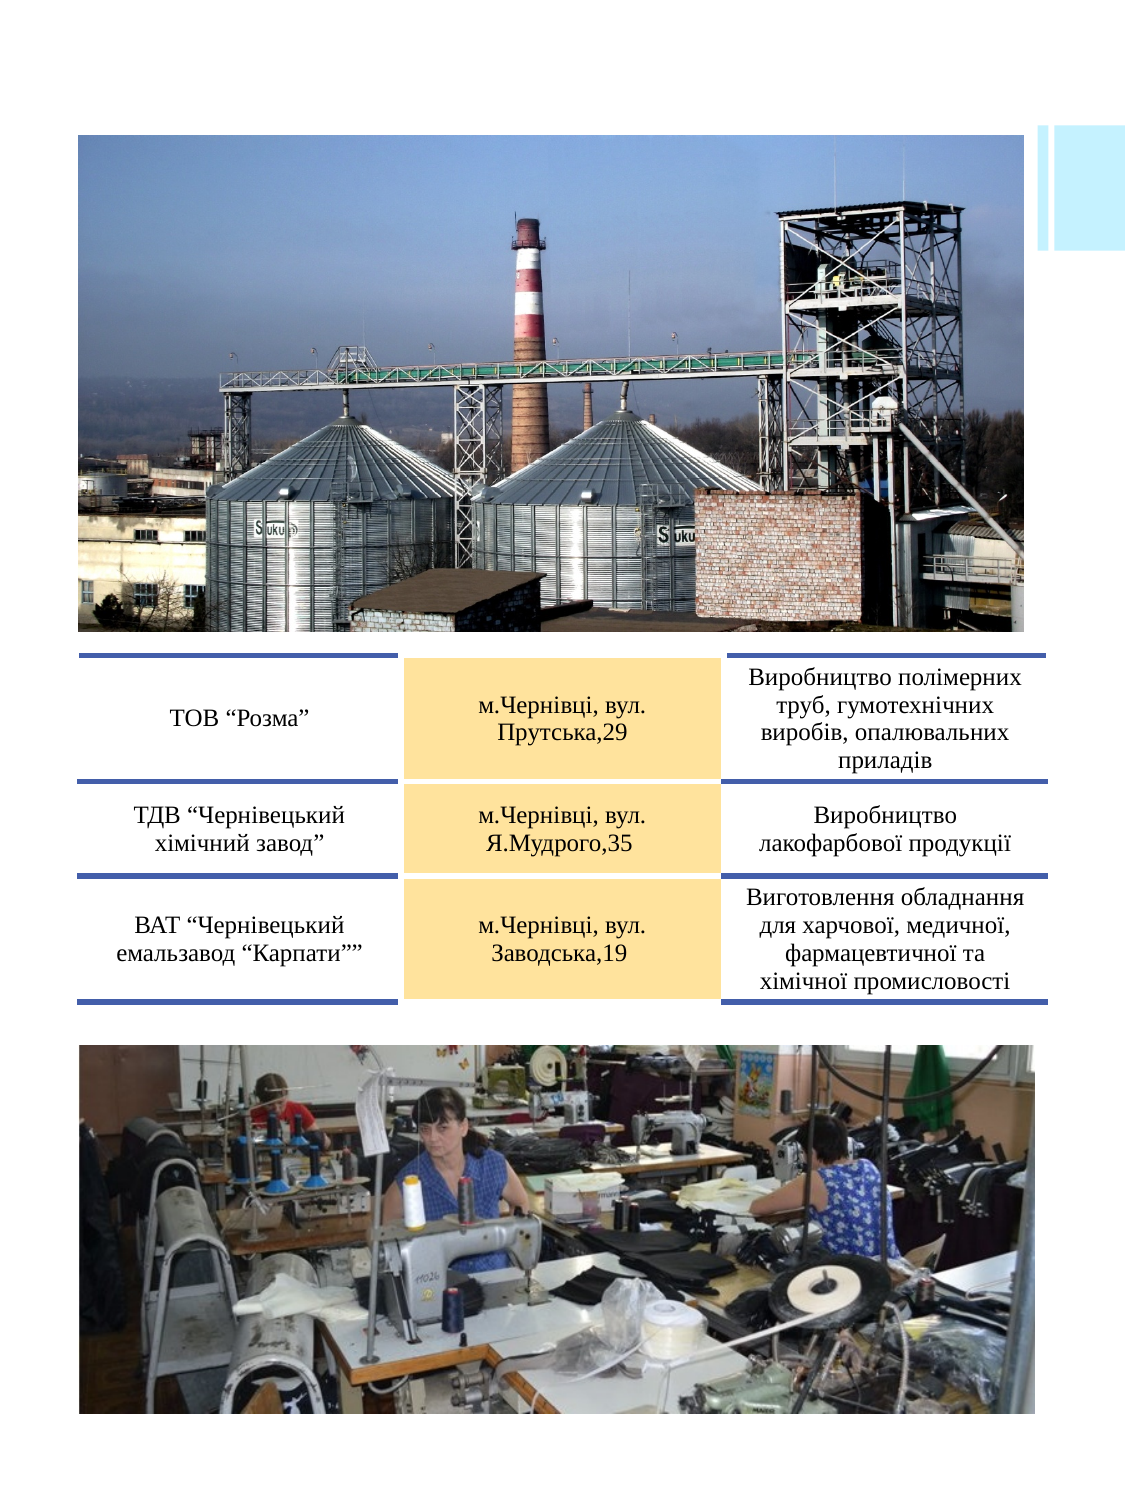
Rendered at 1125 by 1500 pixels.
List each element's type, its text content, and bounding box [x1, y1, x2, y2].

table_cell Виробництво лакофарбової продукції [727, 784, 1046, 873]
table_cell Виготовлення обладнання для харчової, медичної, фармацевтичної та хімічної промисловості [727, 879, 1046, 999]
table_cell ВАТ “Чернівецький емальзавод “Карпати”” [79, 879, 398, 999]
table_header Виробництво полімерних труб, гумотехнічних виробів, опалювальних приладів [727, 658, 1046, 779]
table_cell м.Чернівці, вул. Заводська,19 [404, 879, 721, 999]
table_cell м.Чернівці, вул. Я.Мудрого,35 [404, 784, 721, 873]
picture [77, 1044, 1036, 1414]
picture [77, 135, 1024, 633]
table_header ТОВ “Розма” [79, 658, 398, 779]
table_cell ТДВ “Чернівецький хімічний завод” [79, 784, 398, 873]
table_header м.Чернівці, вул. Прутська,29 [404, 658, 721, 779]
